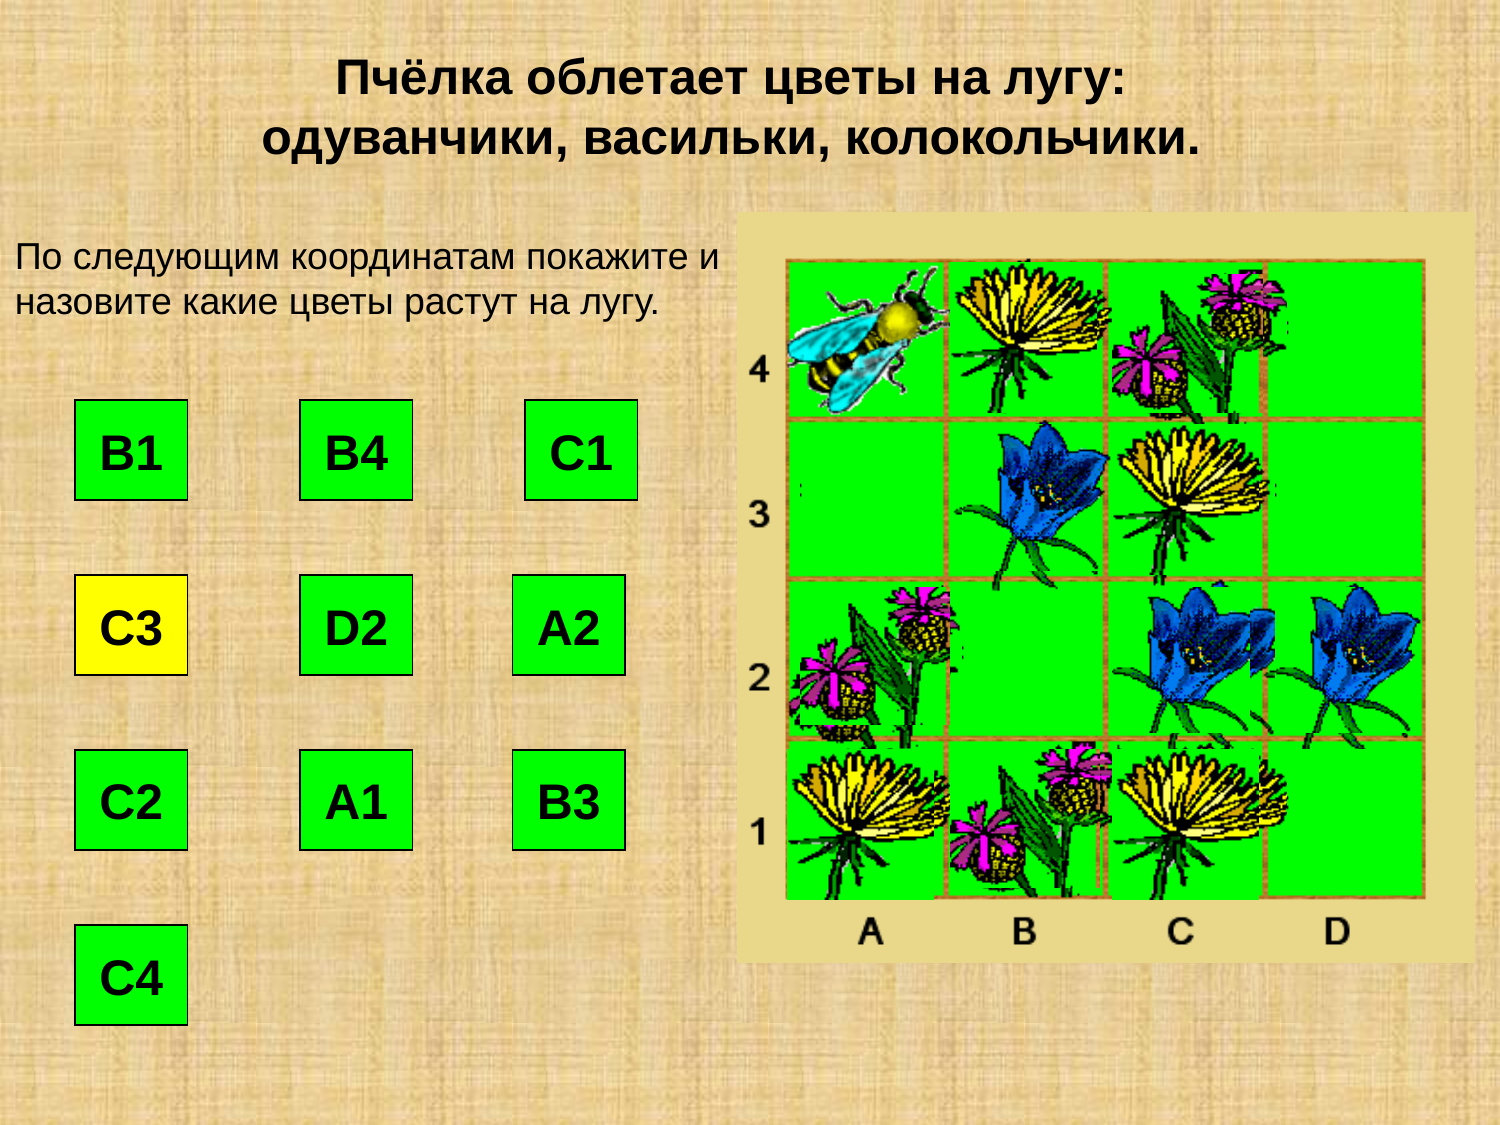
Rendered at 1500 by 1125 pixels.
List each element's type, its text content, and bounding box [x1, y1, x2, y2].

text_box В3 [512, 750, 625, 850]
text_box A1 [300, 750, 413, 850]
text_box Пчёлка облетает цветы на лугу: одуванчики, васильки, колокольчики. [37, 37, 1425, 173]
text_box В1 [75, 399, 188, 500]
text_box В4 [300, 399, 413, 500]
text_box C4 [75, 924, 188, 1025]
text_box По следующим координатам покажите и назовите какие цветы растут на лугу. [0, 224, 732, 330]
text_box C3 [75, 575, 188, 675]
text_box D2 [300, 575, 413, 675]
picture [0, 0, 1500, 1125]
text_box C2 [75, 750, 188, 850]
text_box C1 [525, 399, 638, 500]
text_box A2 [512, 575, 625, 675]
